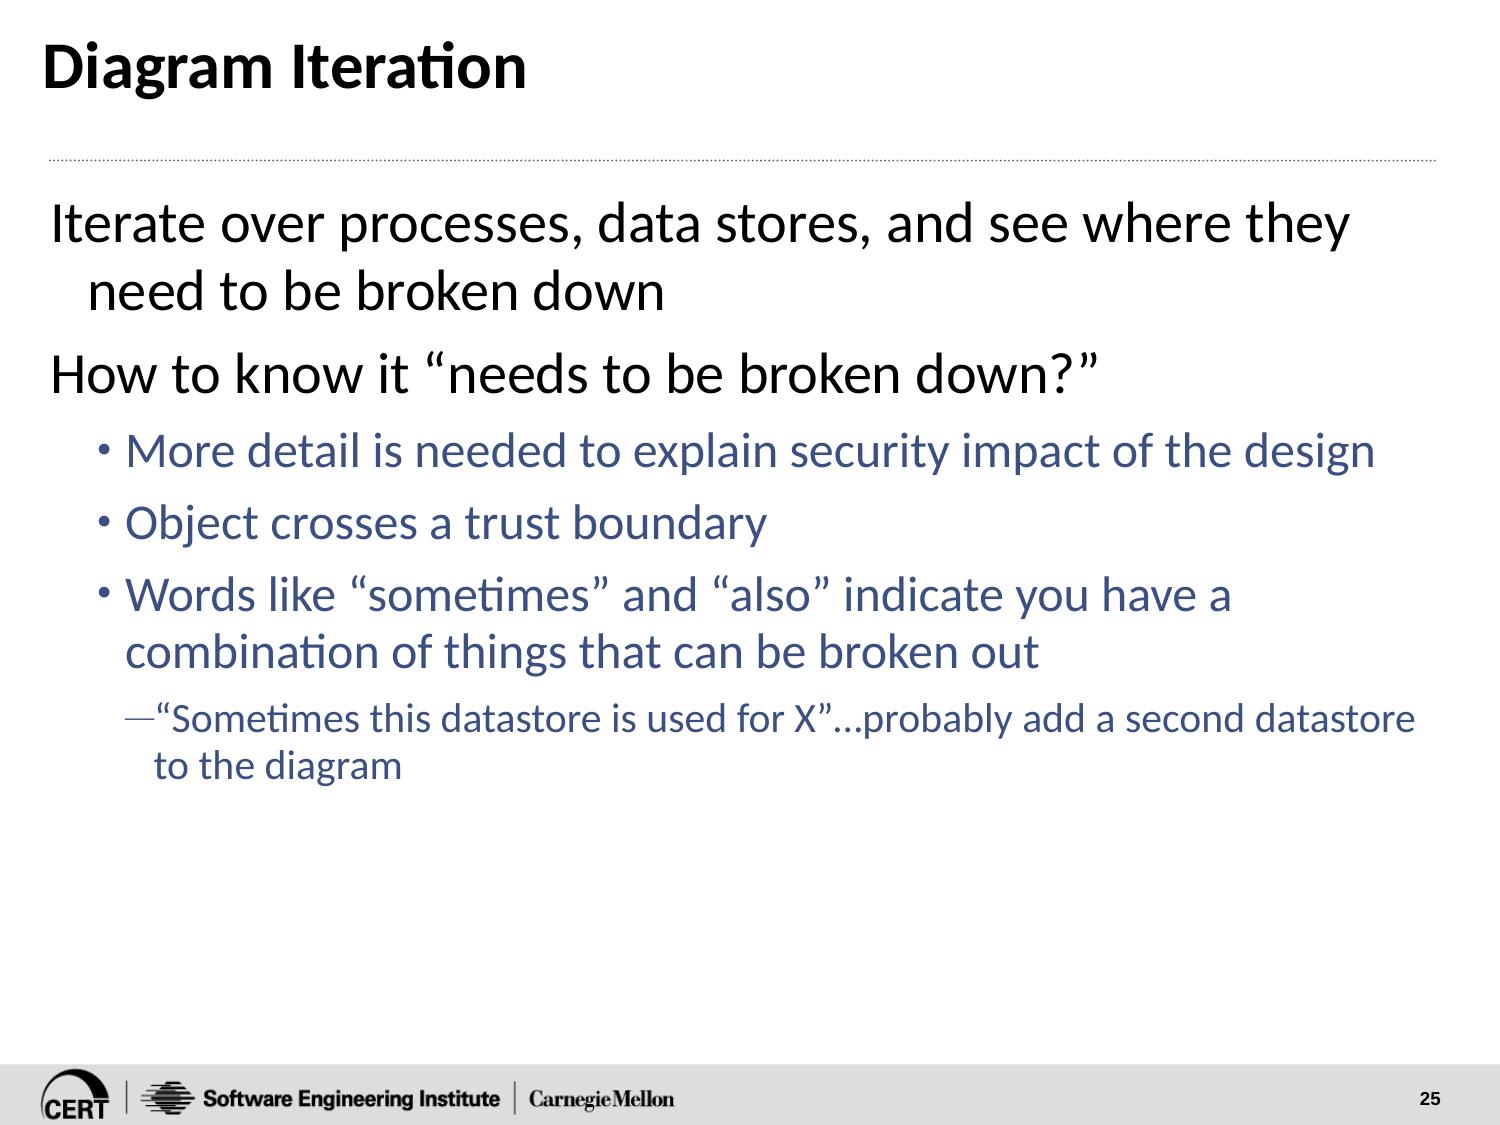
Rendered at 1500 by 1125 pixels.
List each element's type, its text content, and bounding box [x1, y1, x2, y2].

list Iterate over processes, data stores, and see where they need to be broken down How to know it “needs to be broken down?” More detail is needed to explain security impact of the design Object crosses a trust boundary Words like “sometimes” and “also” indicate you have a combination of things that can be broken out “Sometimes this datastore is used for X”…probably add a second datastore to the diagram [49, 187, 1438, 1001]
picture [24, 1065, 688, 1125]
title Diagram Iteration [42, 37, 1434, 155]
